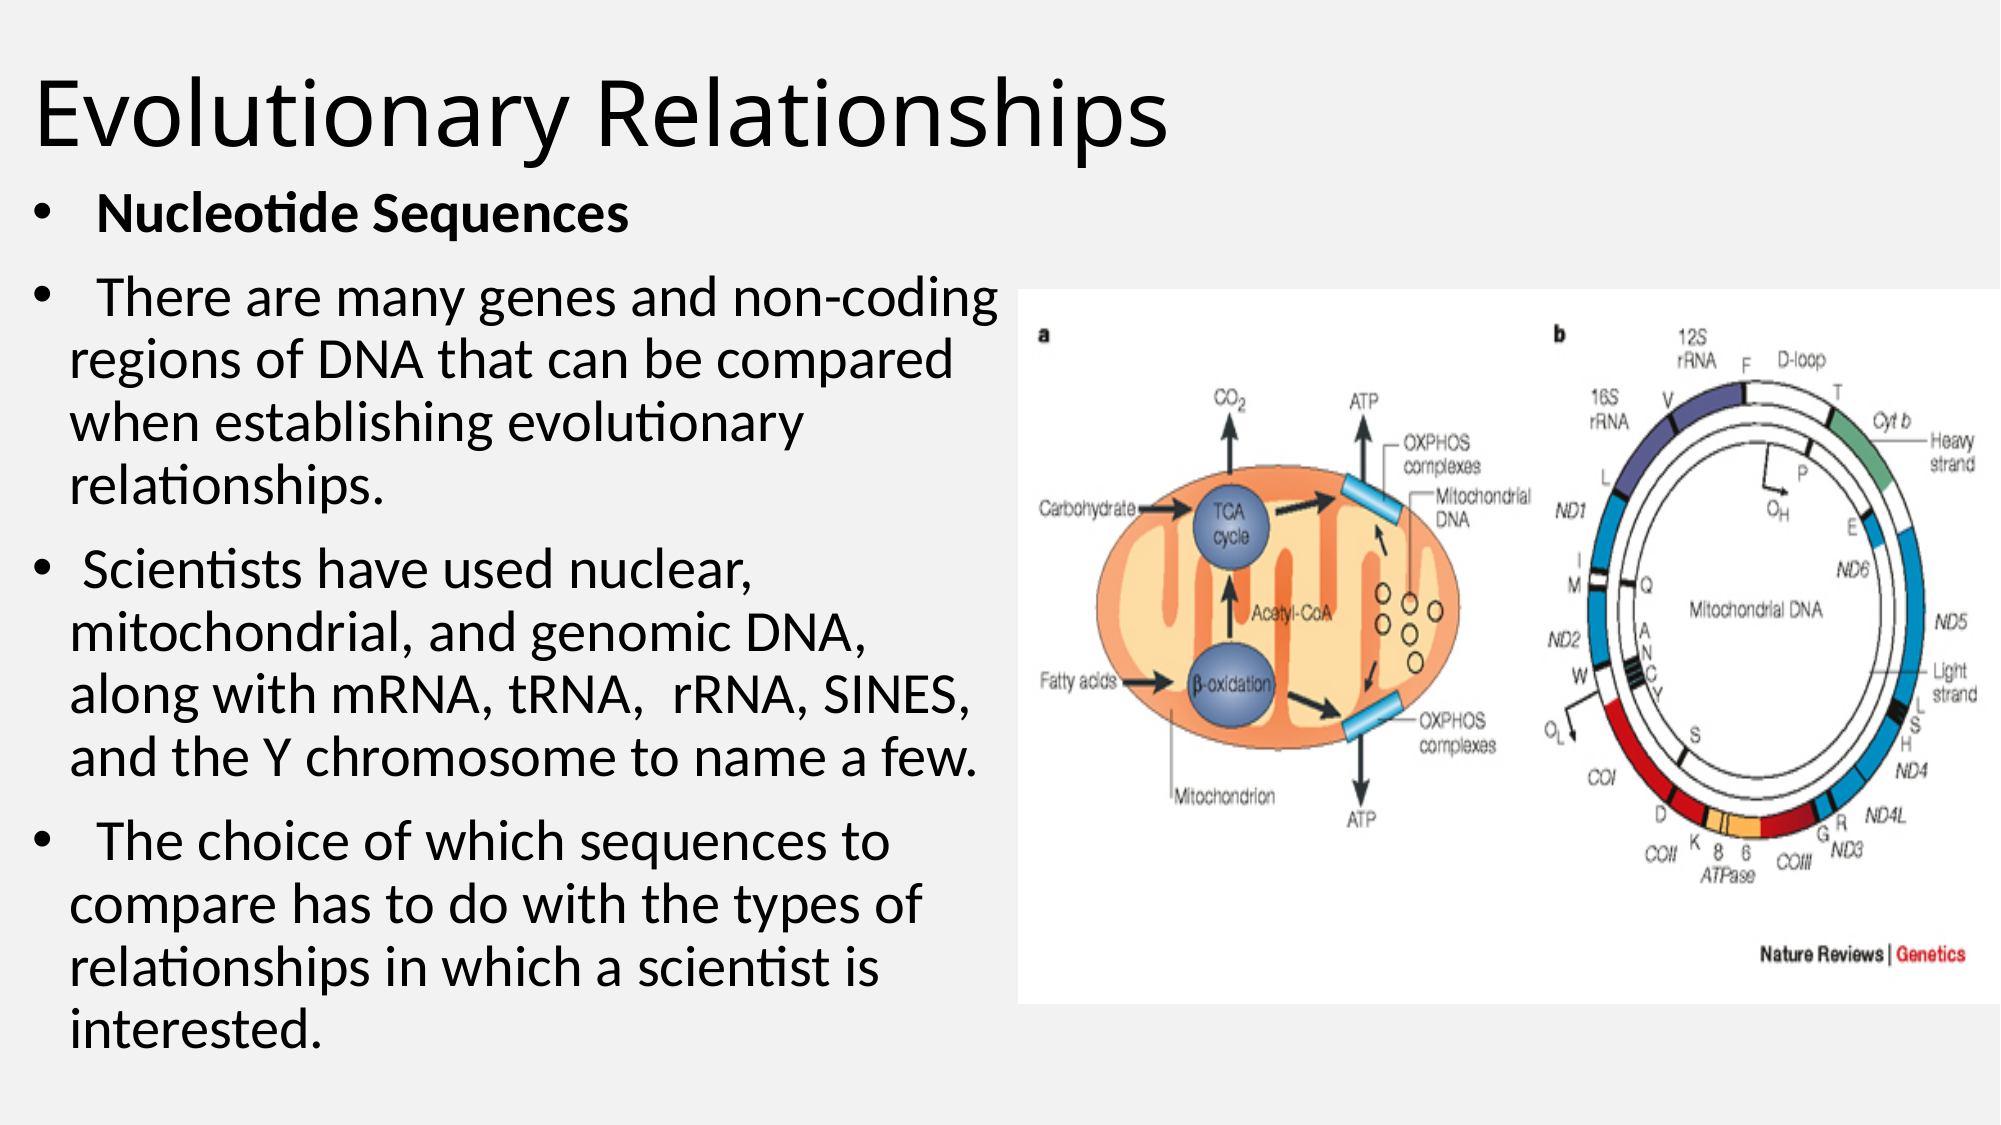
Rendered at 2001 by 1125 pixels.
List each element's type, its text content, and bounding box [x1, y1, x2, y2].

title Evolutionary Relationships [17, 59, 1863, 175]
picture [1017, 289, 2000, 1004]
list Nucleotide Sequences There are many genes and non-coding regions of DNA that can be compared when establishing evolutionary relationships. Scientists have used nuclear, mitochondrial, and genomic DNA, along with mRNA, tRNA, rRNA, SINES, and the Y chromosome to name a few. The choice of which sequences to compare has to do with the types of relationships in which a scientist is interested. [17, 174, 1018, 1100]
